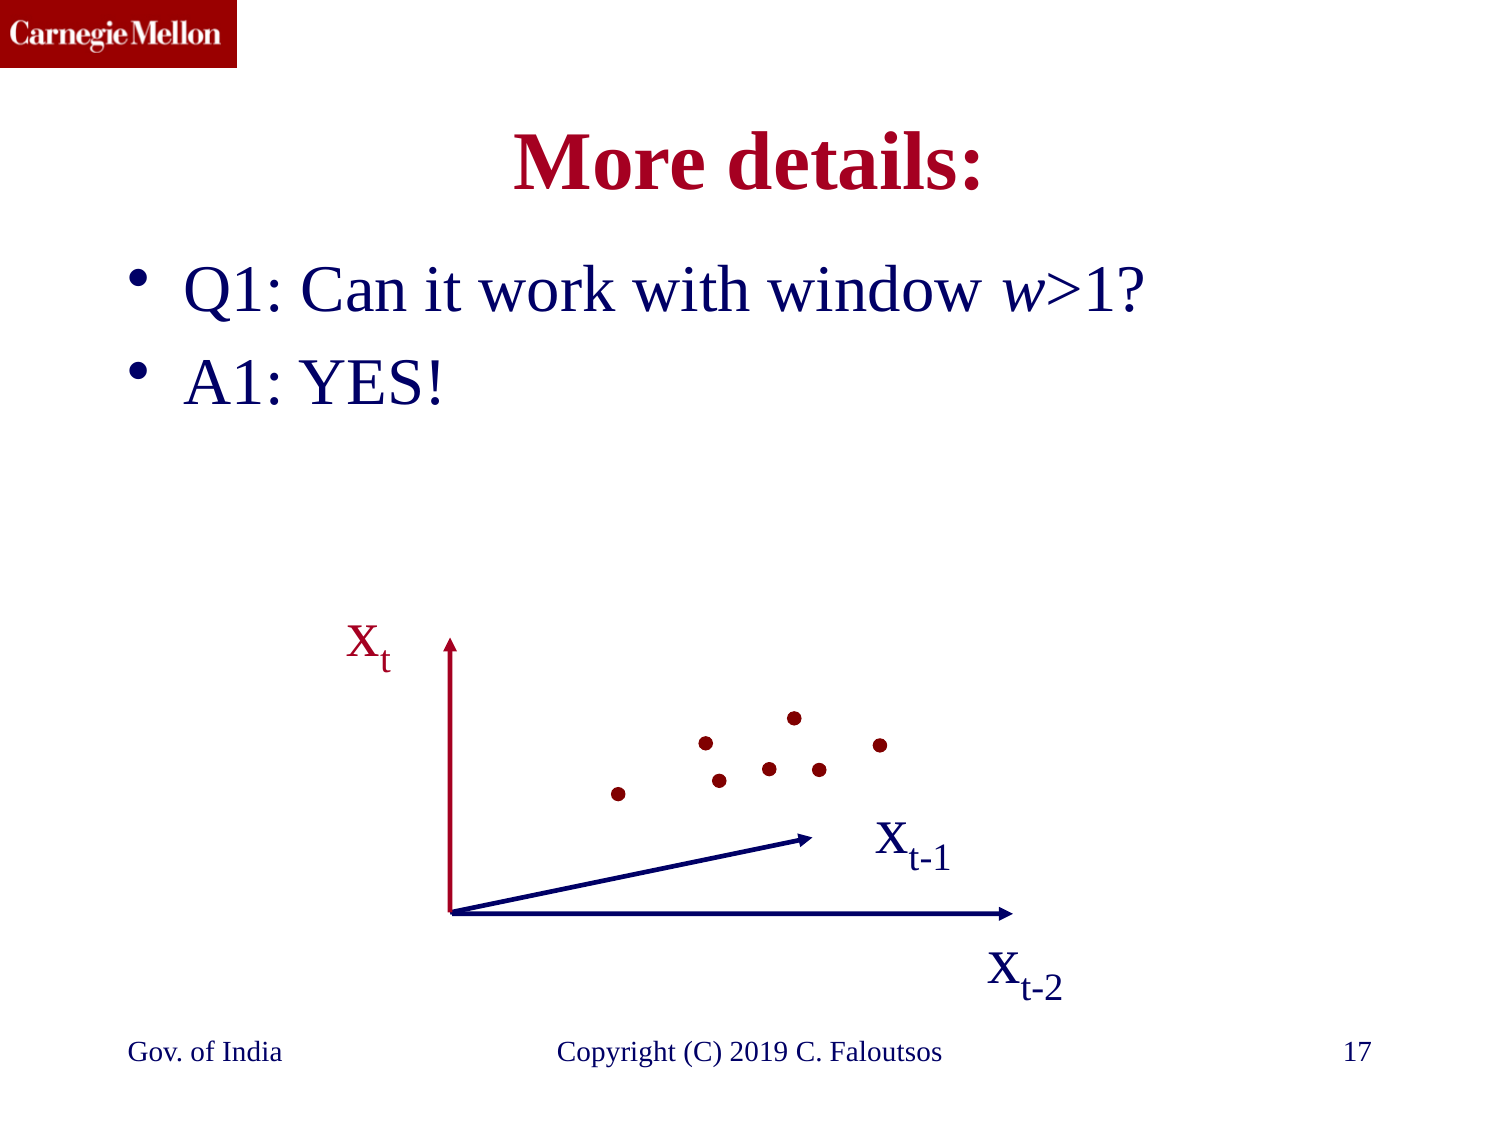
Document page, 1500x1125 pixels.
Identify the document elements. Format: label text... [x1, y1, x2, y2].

text_box [451, 833, 813, 913]
picture [0, 0, 237, 68]
title More details: [112, 99, 1388, 213]
text_box xt-2 [972, 909, 1079, 1016]
slide_number Gov. of India [112, 1024, 426, 1101]
footer Copyright (C) 2019 C. Faloutsos [512, 1024, 988, 1101]
text_box [712, 774, 727, 788]
text_box [812, 763, 827, 777]
text_box [787, 711, 802, 726]
text_box xt [331, 582, 406, 688]
slide_number 17 [1074, 1024, 1388, 1101]
text_box xt-1 [860, 779, 967, 886]
text_box [611, 787, 625, 801]
text_box [698, 736, 713, 751]
list Q1: Can it work with window w>1? A1: YES! [112, 237, 1388, 1001]
text_box [443, 637, 457, 913]
